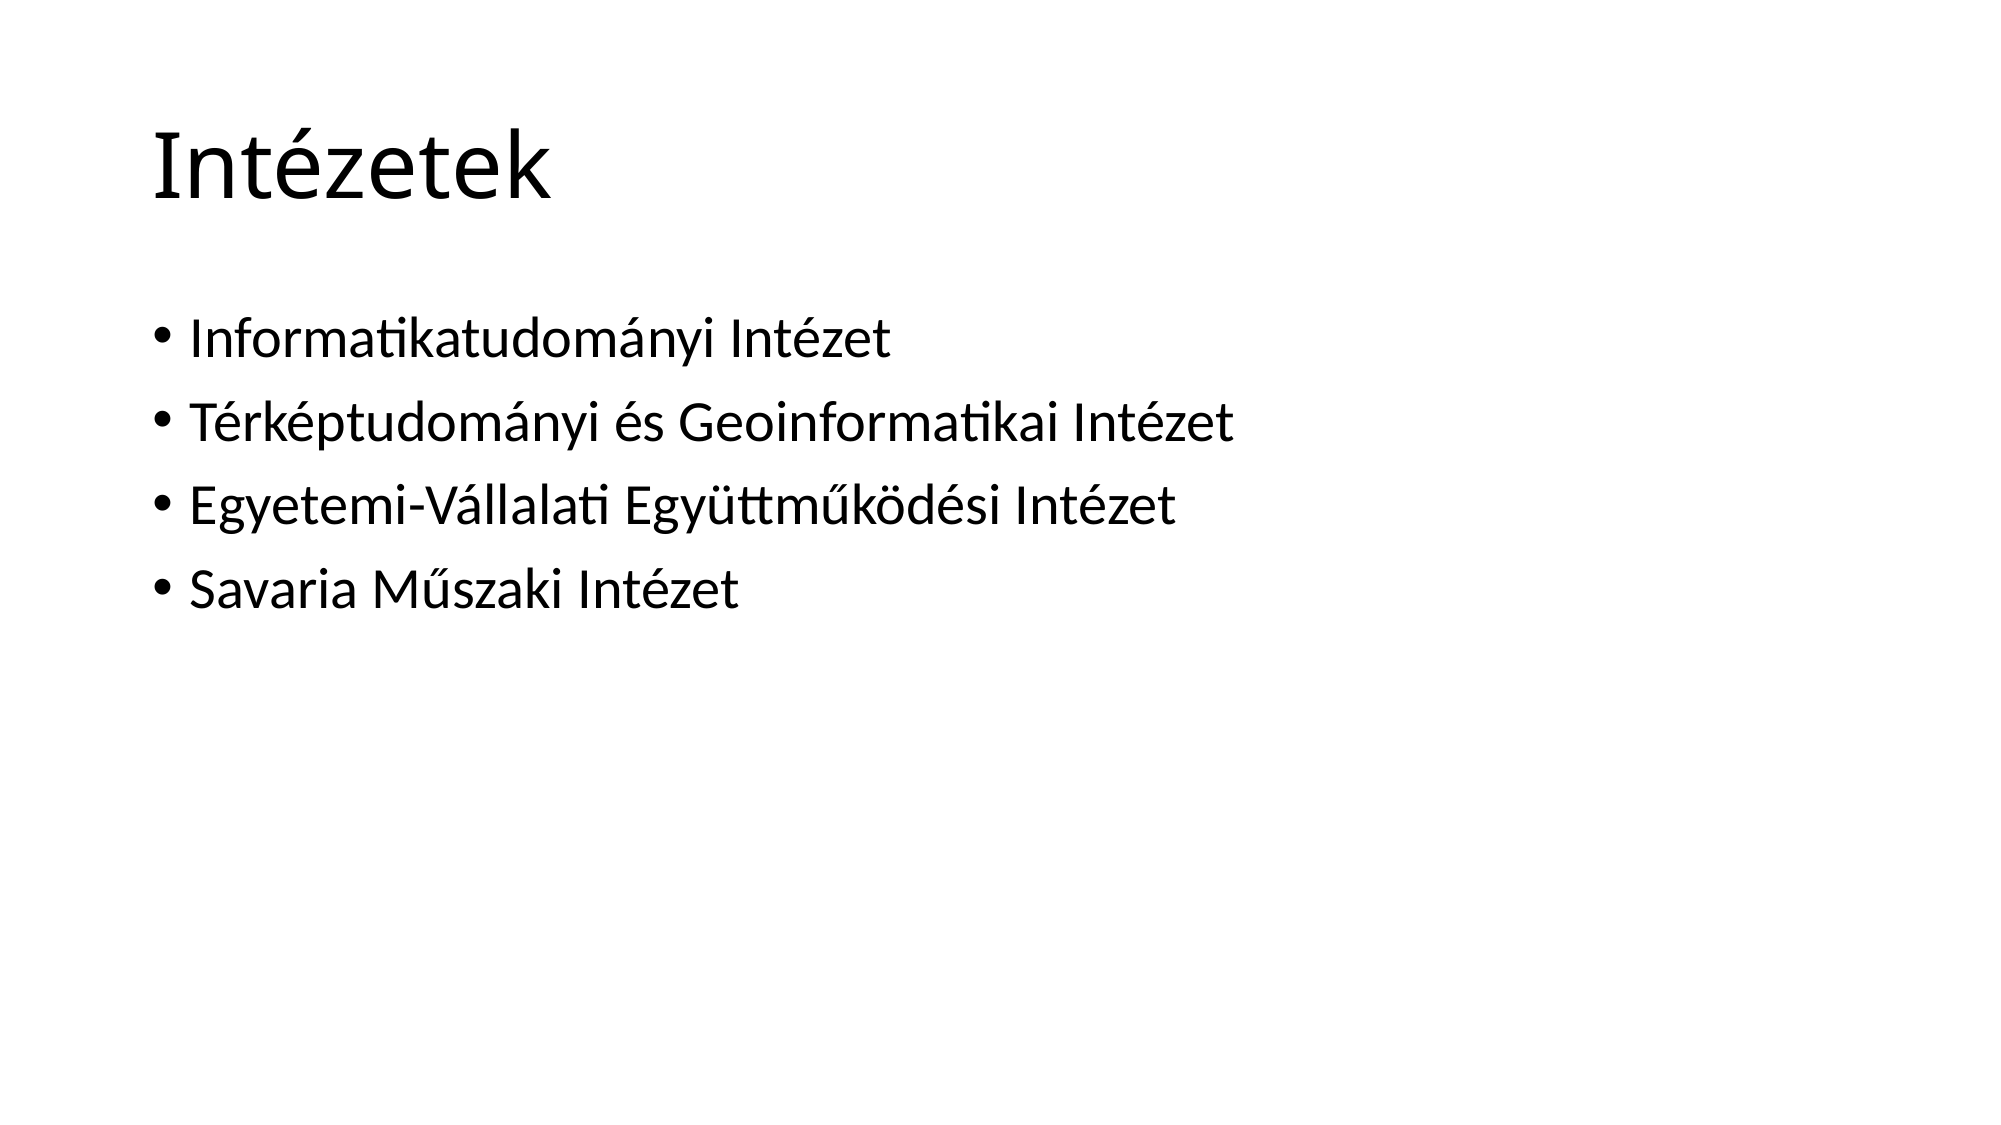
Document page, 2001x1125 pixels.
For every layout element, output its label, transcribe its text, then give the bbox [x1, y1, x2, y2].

list Informatikatudományi Intézet Térképtudományi és Geoinformatikai Intézet Egyetemi-Vállalati Együttműködési Intézet Savaria Műszaki Intézet [137, 299, 1863, 1014]
title Intézetek [137, 59, 1863, 278]
